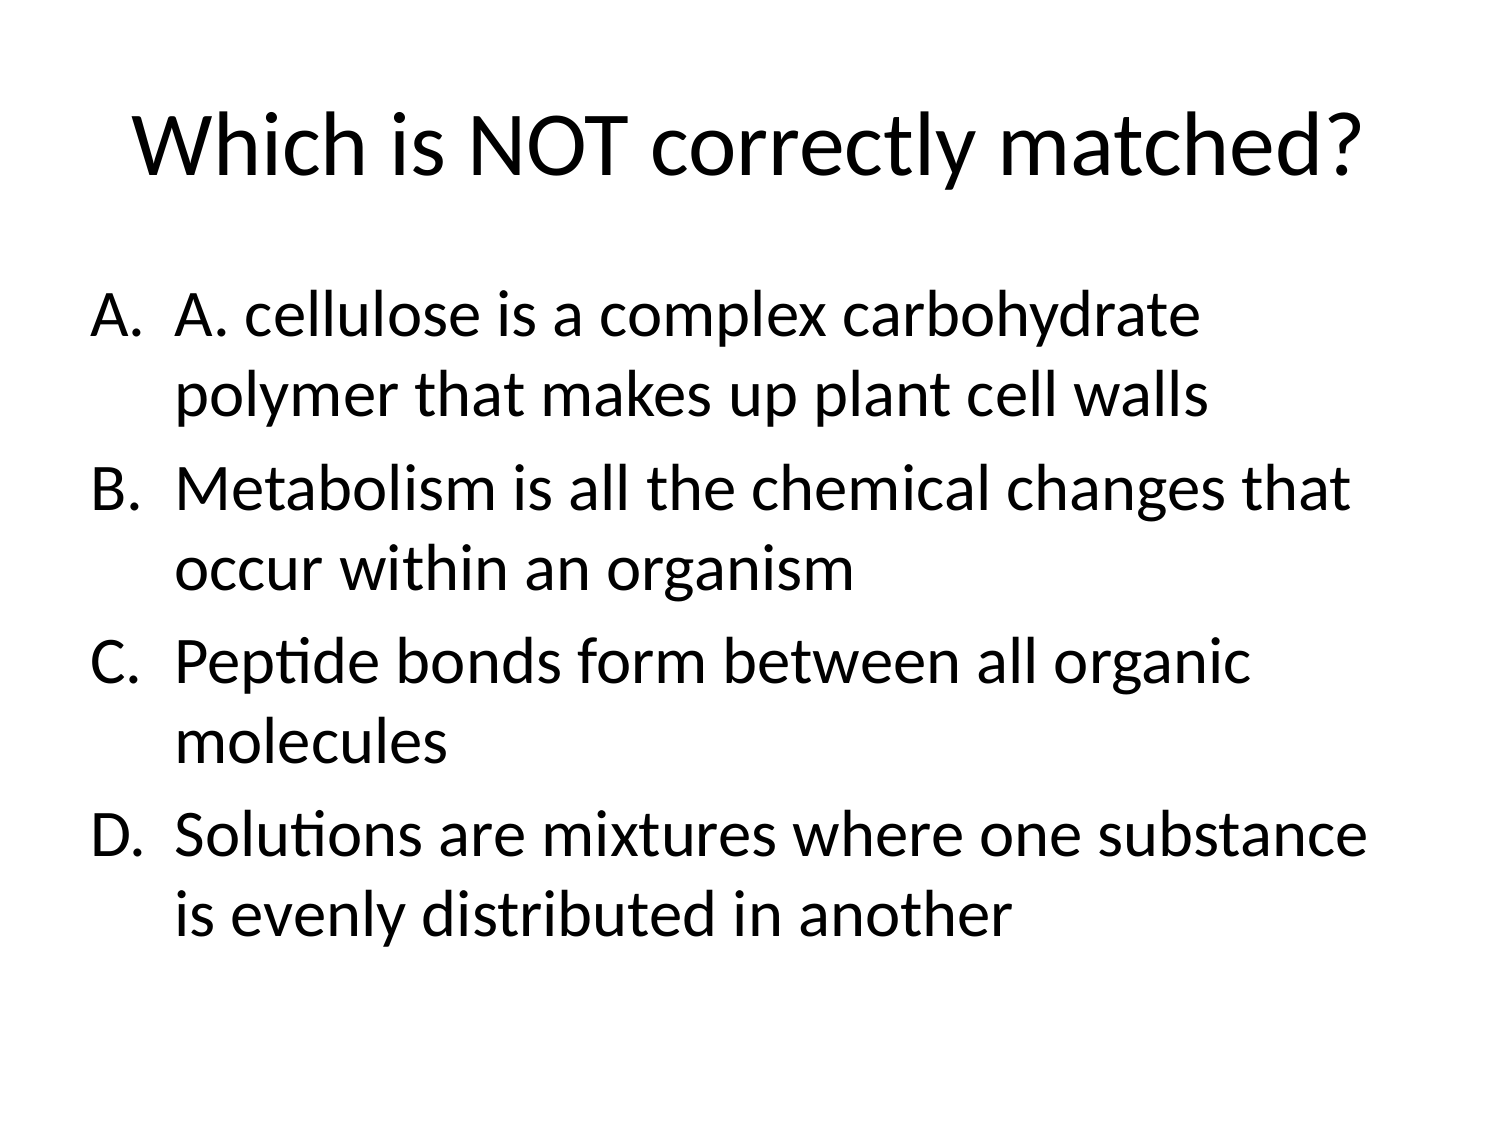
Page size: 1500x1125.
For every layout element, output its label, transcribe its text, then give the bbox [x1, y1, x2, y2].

list A. cellulose is a complex carbohydrate polymer that makes up plant cell walls Metabolism is all the chemical changes that occur within an organism Peptide bonds form between all organic molecules Solutions are mixtures where one substance is evenly distributed in another [75, 262, 1425, 1005]
title Which is NOT correctly matched? [75, 45, 1425, 233]
